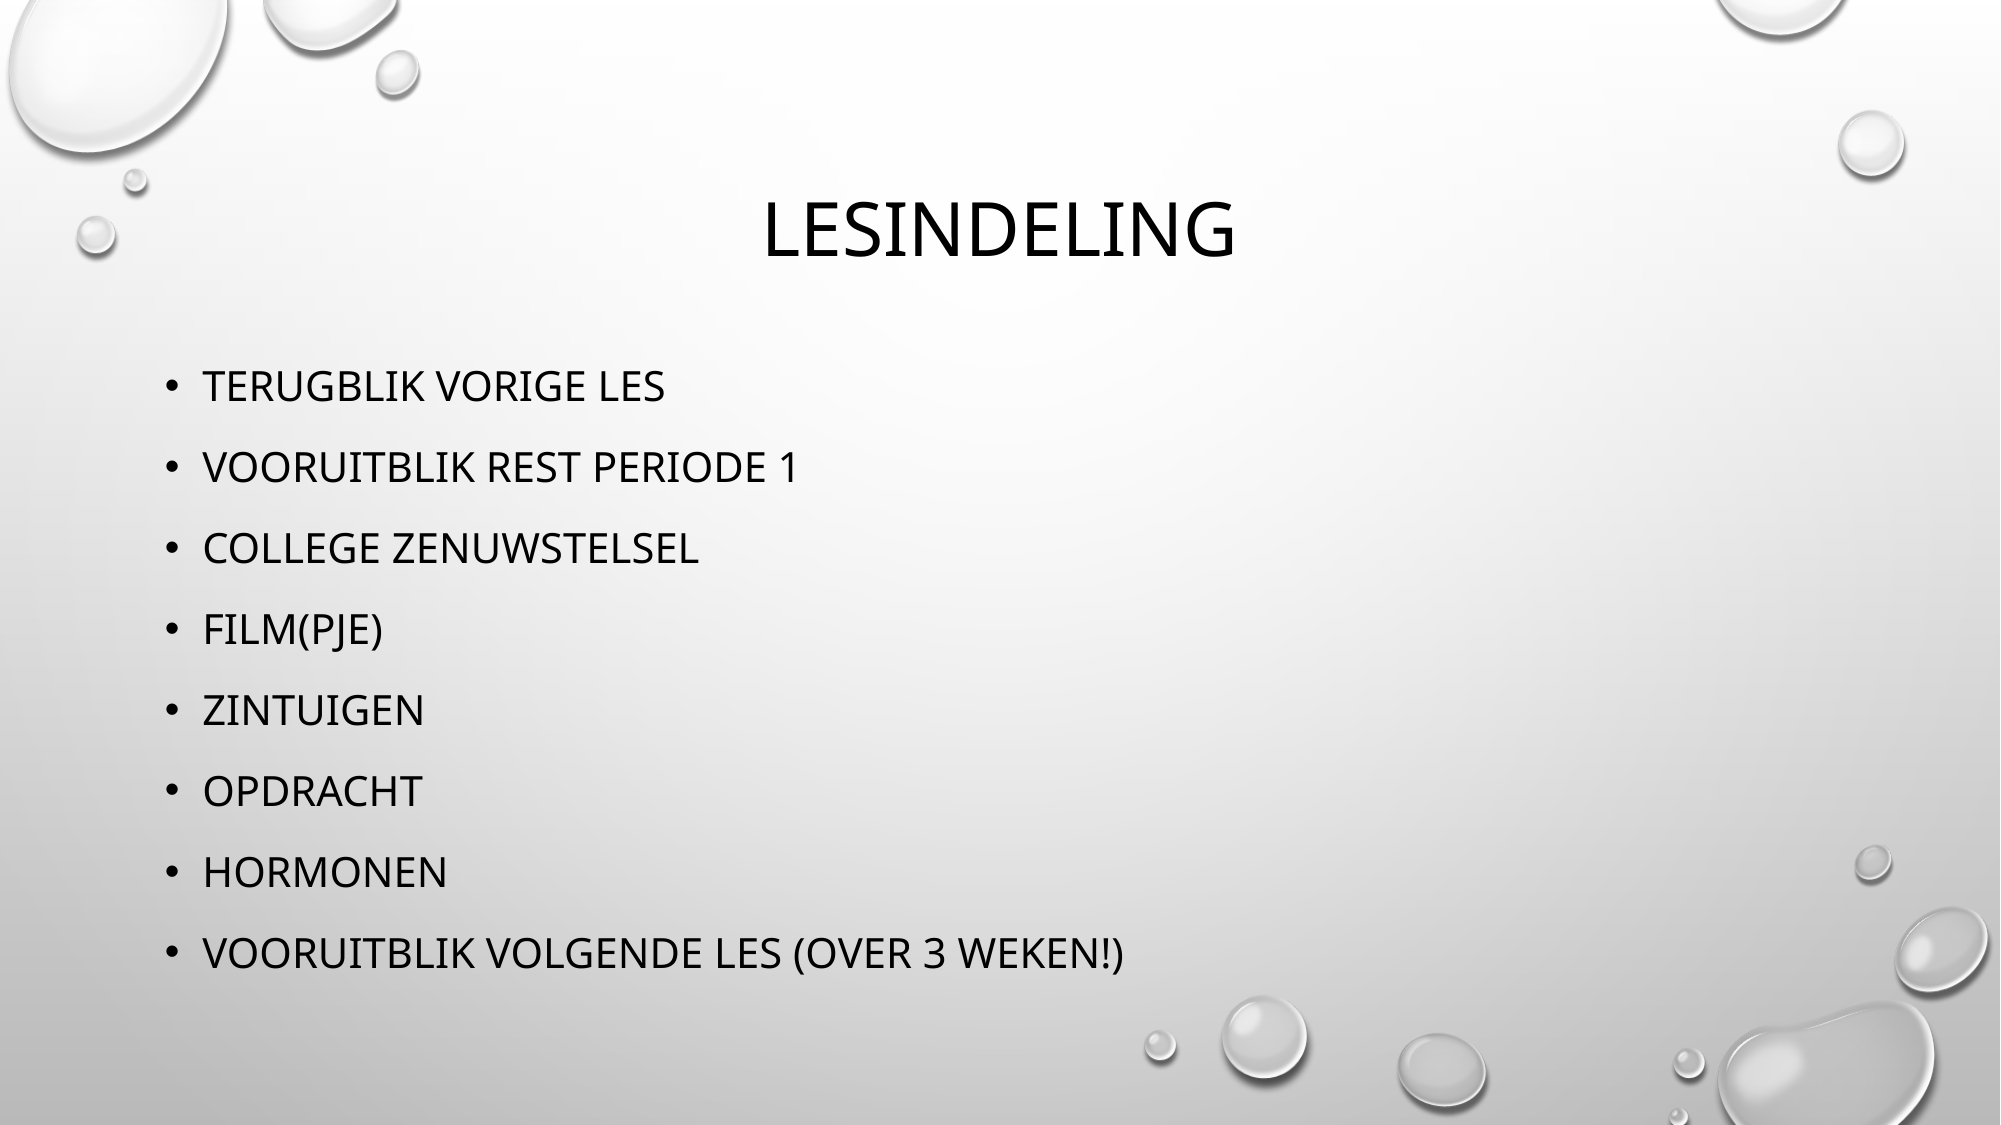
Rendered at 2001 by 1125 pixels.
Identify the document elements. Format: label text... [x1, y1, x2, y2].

title Lesindeling [149, 101, 1851, 364]
picture [0, 0, 2000, 1125]
list Terugblik vorige les Vooruitblik rest periode 1 College zenuwstelsel Film(pje) Zintuigen Opdracht Hormonen Vooruitblik volgende les (over 3 weken!) [149, 342, 1850, 1071]
